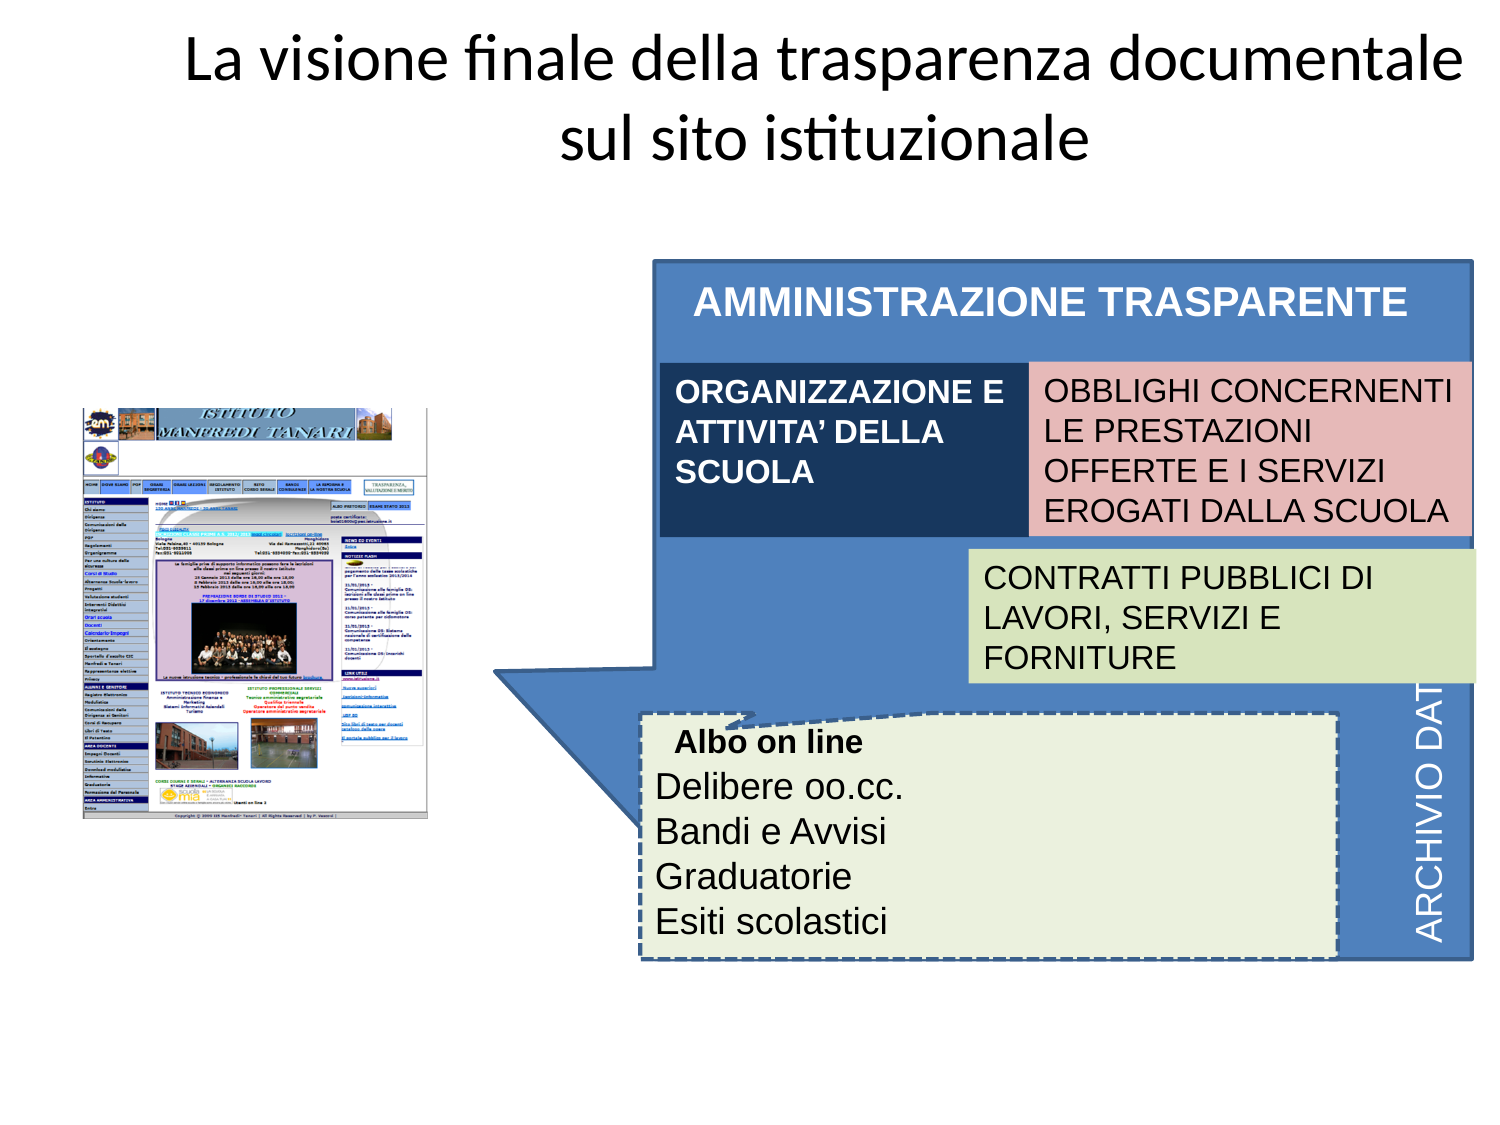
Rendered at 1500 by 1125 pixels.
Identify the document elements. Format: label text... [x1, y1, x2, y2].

text_box ORGANIZZAZIONE E ATTIVITA’ DELLA SCUOLA [659, 362, 1029, 538]
text_box [1142, 710, 1340, 767]
text_box ARCHIVIO DATI [1396, 684, 1457, 998]
picture [76, 408, 435, 819]
text_box Albo on line [658, 712, 1142, 754]
text_box OBBLIGHI CONCERNENTI LE PRESTAZIONI OFFERTE E I SERVIZI EROGATI DALLA SCUOLA [1028, 361, 1472, 537]
text_box [638, 710, 670, 755]
title La visione finale della trasparenza documentale sul sito istituzionale [149, 0, 1500, 188]
text_box AMMINISTRAZIONE TRASPARENTE [677, 267, 1458, 332]
text_box Delibere oo.cc. Bandi e Avvisi Graduatorie Esiti scolastici [640, 754, 1338, 1085]
text_box [493, 259, 1474, 962]
text_box CONTRATTI PUBBLICI DI LAVORI, SERVIZI E FORNITURE [968, 548, 1477, 684]
